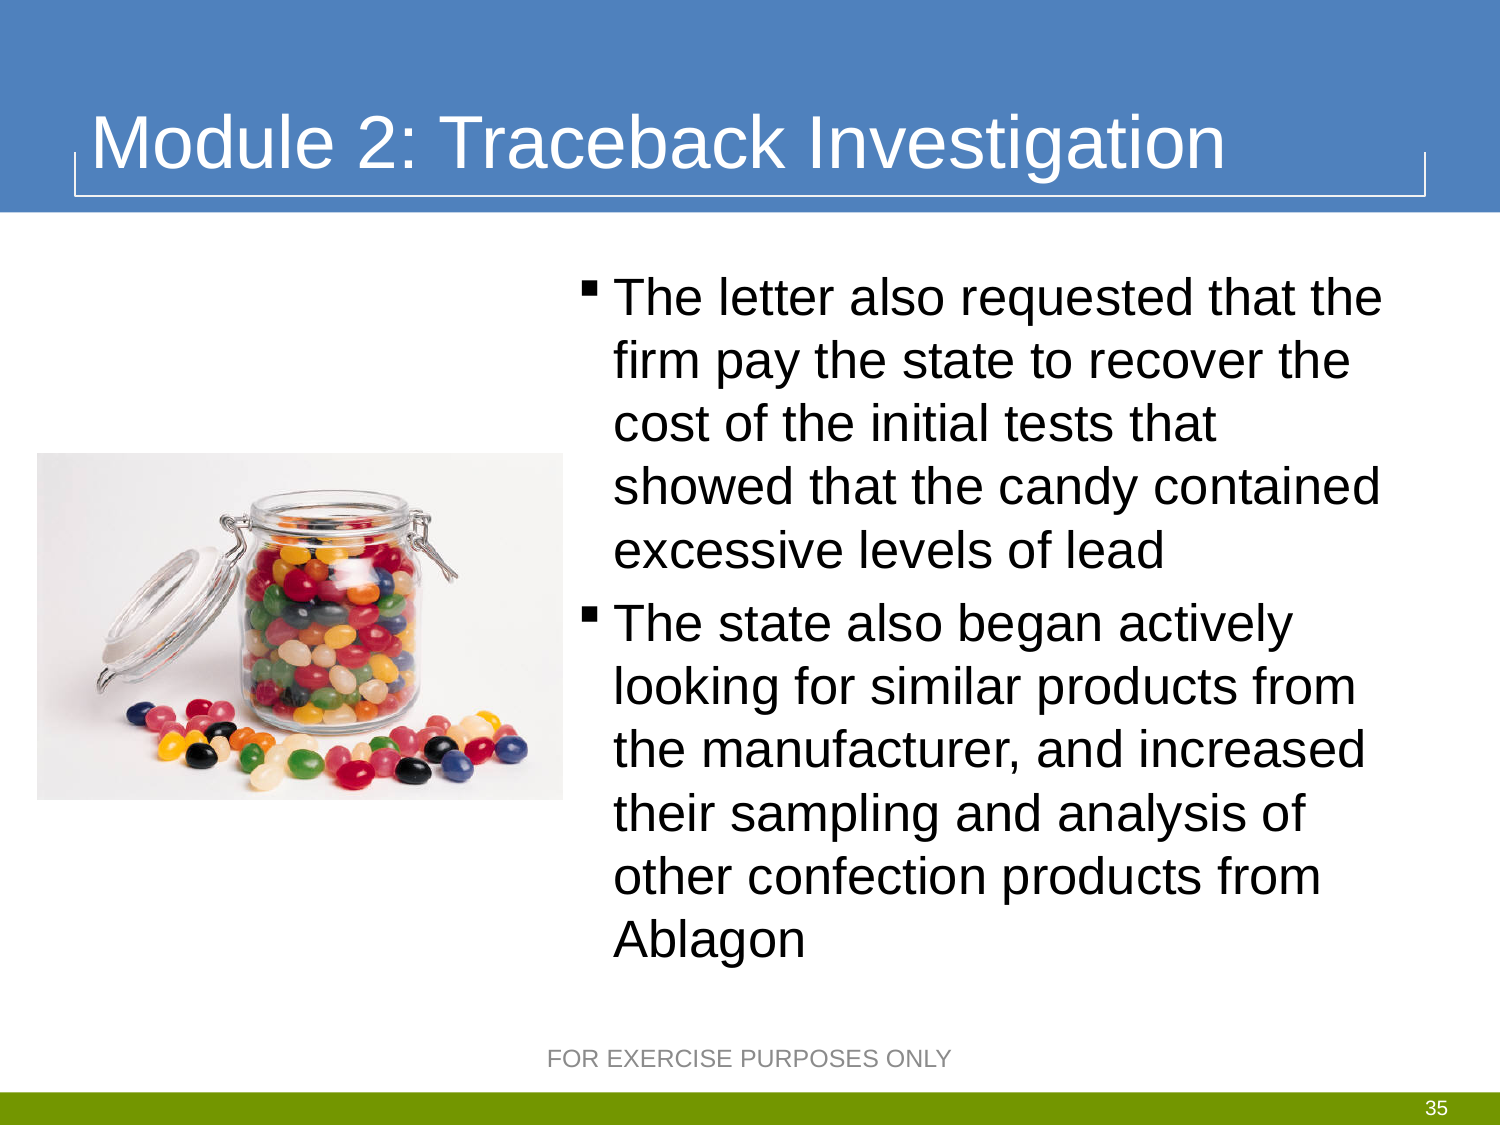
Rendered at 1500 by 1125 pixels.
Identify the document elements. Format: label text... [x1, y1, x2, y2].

title Module 2: Traceback Investigation [74, 44, 1426, 233]
list The letter also requested that the firm pay the state to recover the cost of the initial tests that showed that the candy contained excessive levels of lead The state also began actively looking for similar products from the manufacturer, and increased their sampling and analysis of other confection products from Ablagon [562, 255, 1401, 999]
footer FOR EXERCISE PURPOSES ONLY [512, 1042, 988, 1103]
picture [37, 453, 563, 801]
